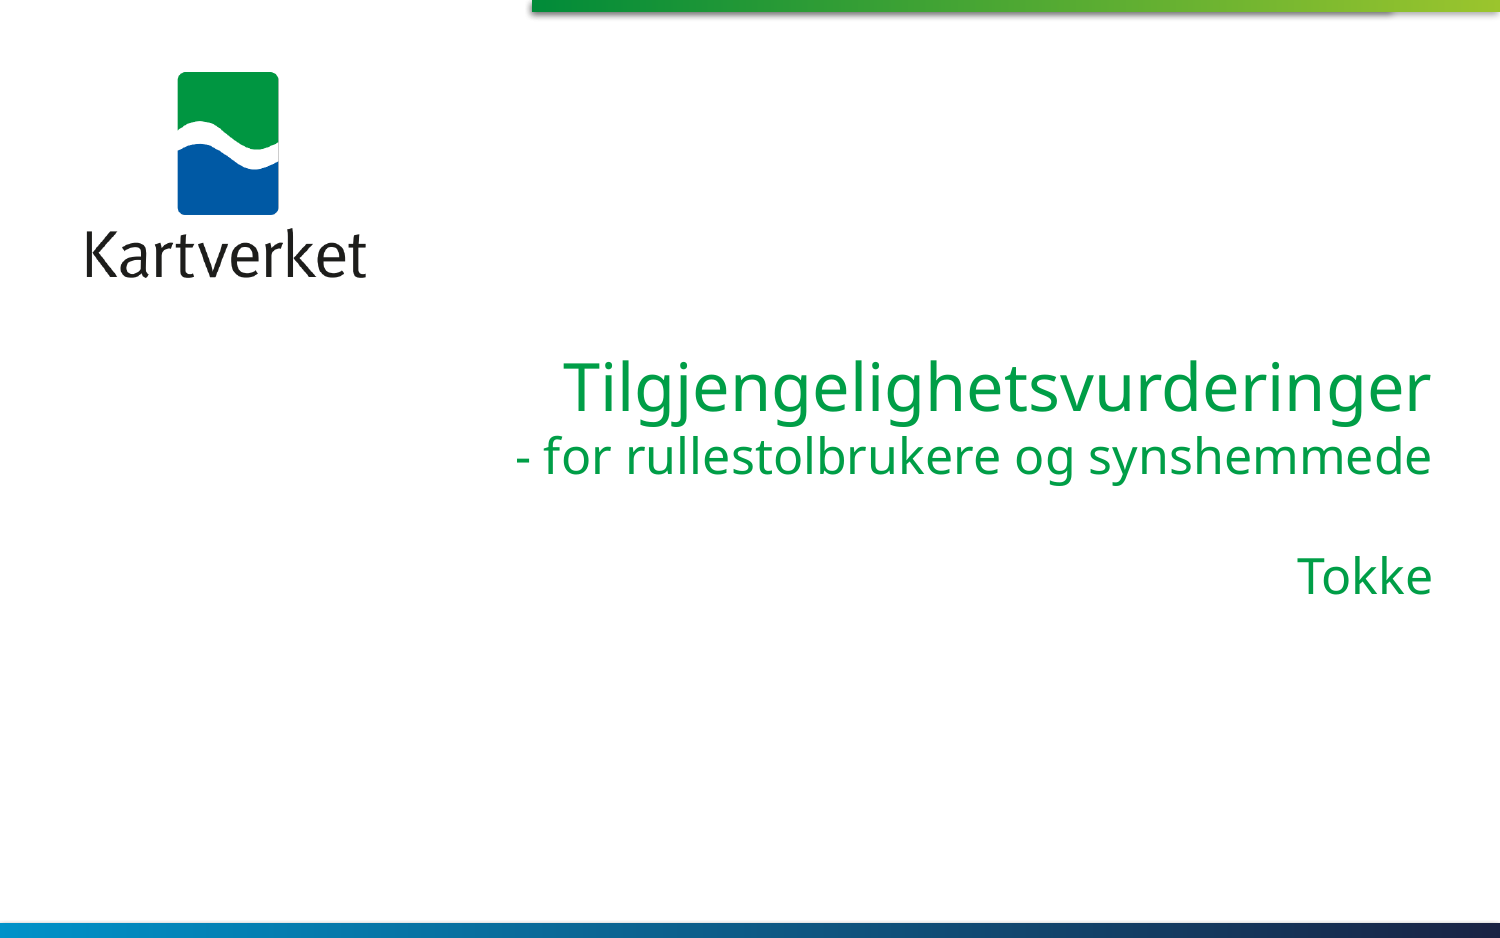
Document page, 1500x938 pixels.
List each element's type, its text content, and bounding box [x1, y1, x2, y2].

text_box Tilgjengelighetsvurderinger - for rullestolbrukere og synshemmede Tokke [66, 337, 1449, 613]
